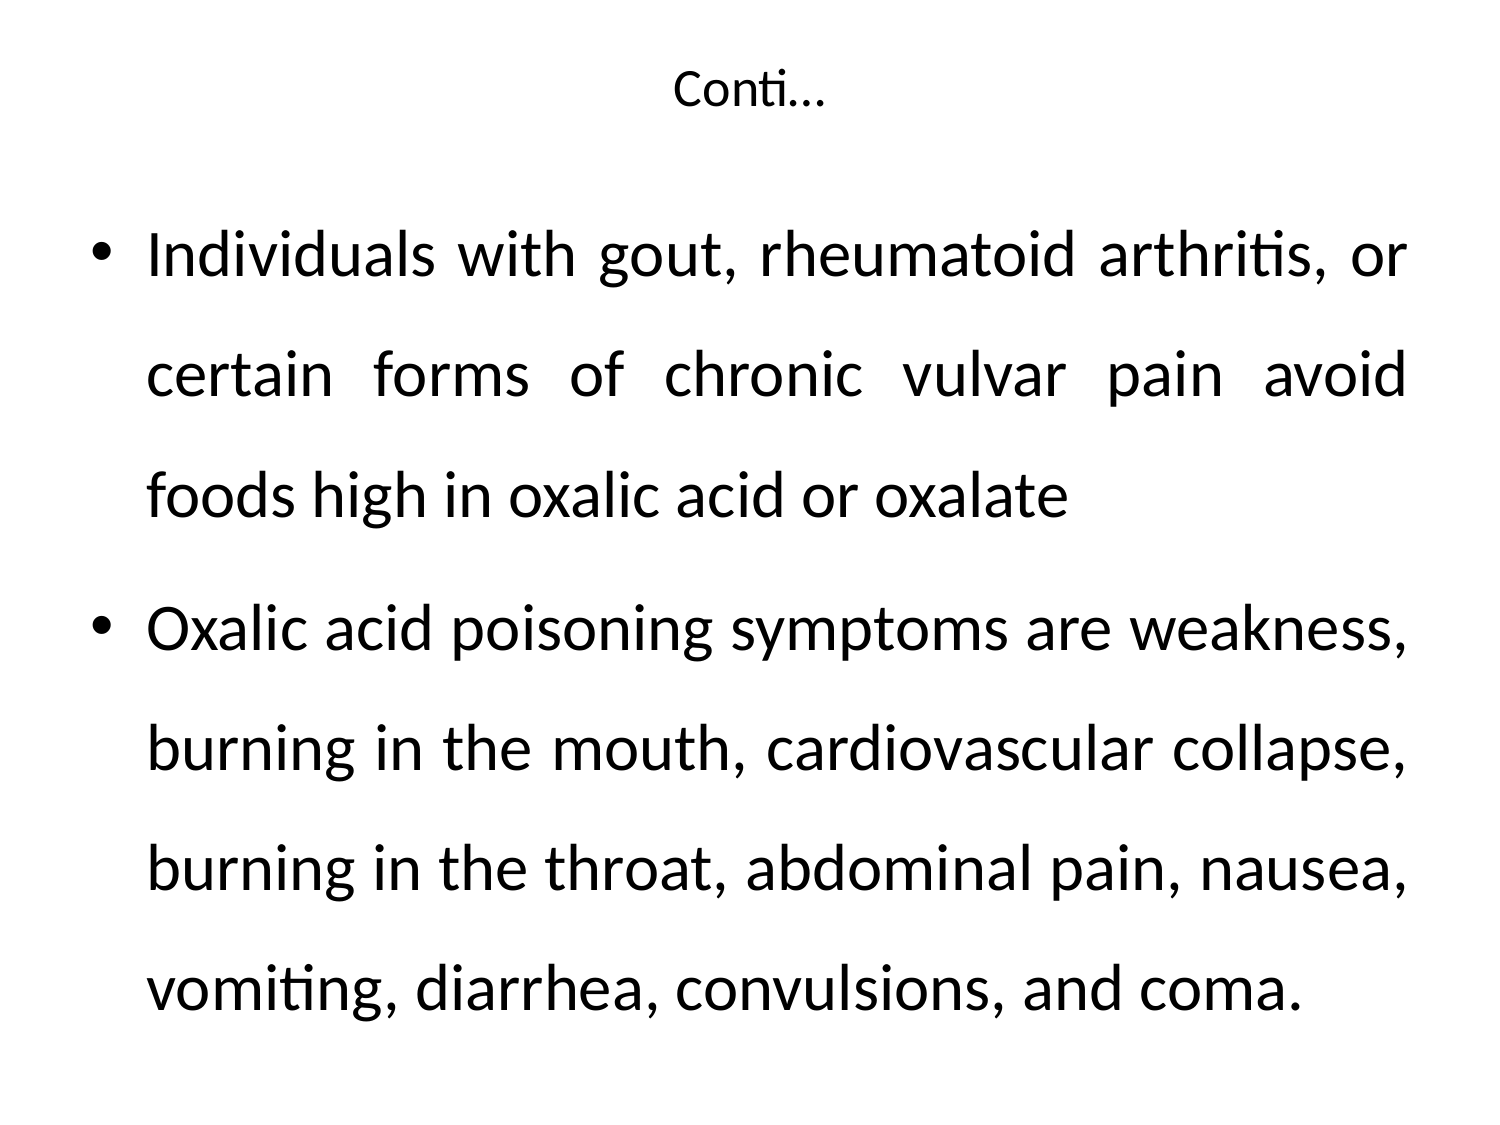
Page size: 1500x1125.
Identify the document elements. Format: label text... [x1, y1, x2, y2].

title Conti… [75, 45, 1425, 125]
list Individuals with gout, rheumatoid arthritis, or certain forms of chronic vulvar pain avoid foods high in oxalic acid or oxalate Oxalic acid poisoning symptoms are weakness, burning in the mouth, cardiovascular collapse, burning in the throat, abdominal pain, nausea, vomiting, diarrhea, convulsions, and coma. [75, 162, 1425, 1075]
